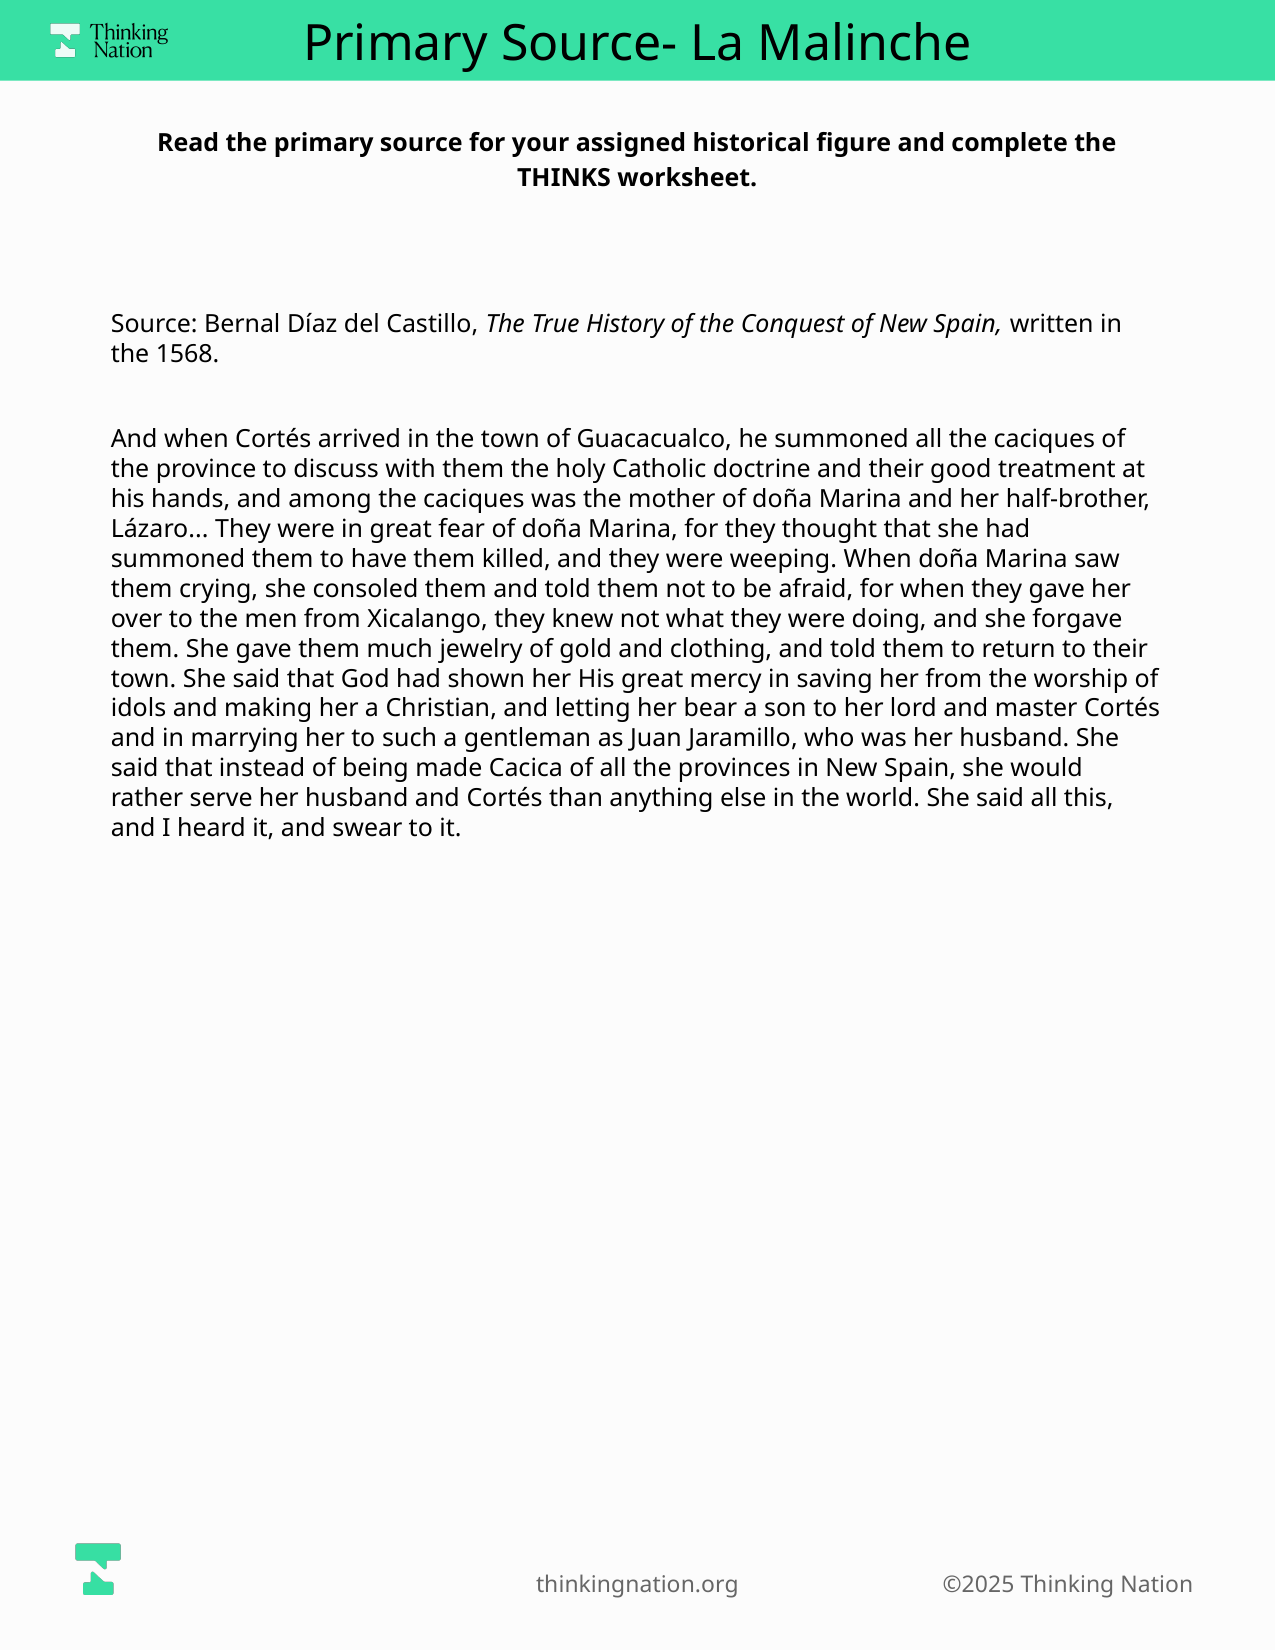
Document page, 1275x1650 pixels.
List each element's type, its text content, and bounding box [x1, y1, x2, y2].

text_box Source: Bernal Díaz del Castillo, The True History of the Conquest of New Spain, written in the 1568. And when Cortés arrived in the town of Guacacualco, he summoned all the caciques of the province to discuss with them the holy Catholic doctrine and their good treatment at his hands, and among the caciques was the mother of doña Marina and her half-brother, Lázaro... They were in great fear of doña Marina, for they thought that she had summoned them to have them killed, and they were weeping. When doña Marina saw them crying, she consoled them and told them not to be afraid, for when they gave her over to the men from Xicalango, they knew not what they were doing, and she forgave them. She gave them much jewelry of gold and clothing, and told them to return to their town. She said that God had shown her His great mercy in saving her from the worship of idols and making her a Christian, and letting her bear a son to her lord and master Cortés and in marrying her to such a gentleman as Juan Jaramillo, who was her husband. She said that instead of being made Cacica of all the provinces in New Spain, she would rather serve her husband and Cortés than anything else in the world. She said all this, and I heard it, and swear to it. [95, 292, 1179, 1015]
text_box Primary Source- La Malinche [0, 0, 1275, 81]
text_box ©2025 Thinking Nation [907, 1553, 1210, 1605]
picture [62, 1533, 134, 1605]
text_box Read the primary source for your assigned historical figure and complete the THINKS worksheet. [97, 107, 1178, 292]
text_box thinkingnation.org [486, 1553, 789, 1605]
picture [36, 12, 172, 69]
